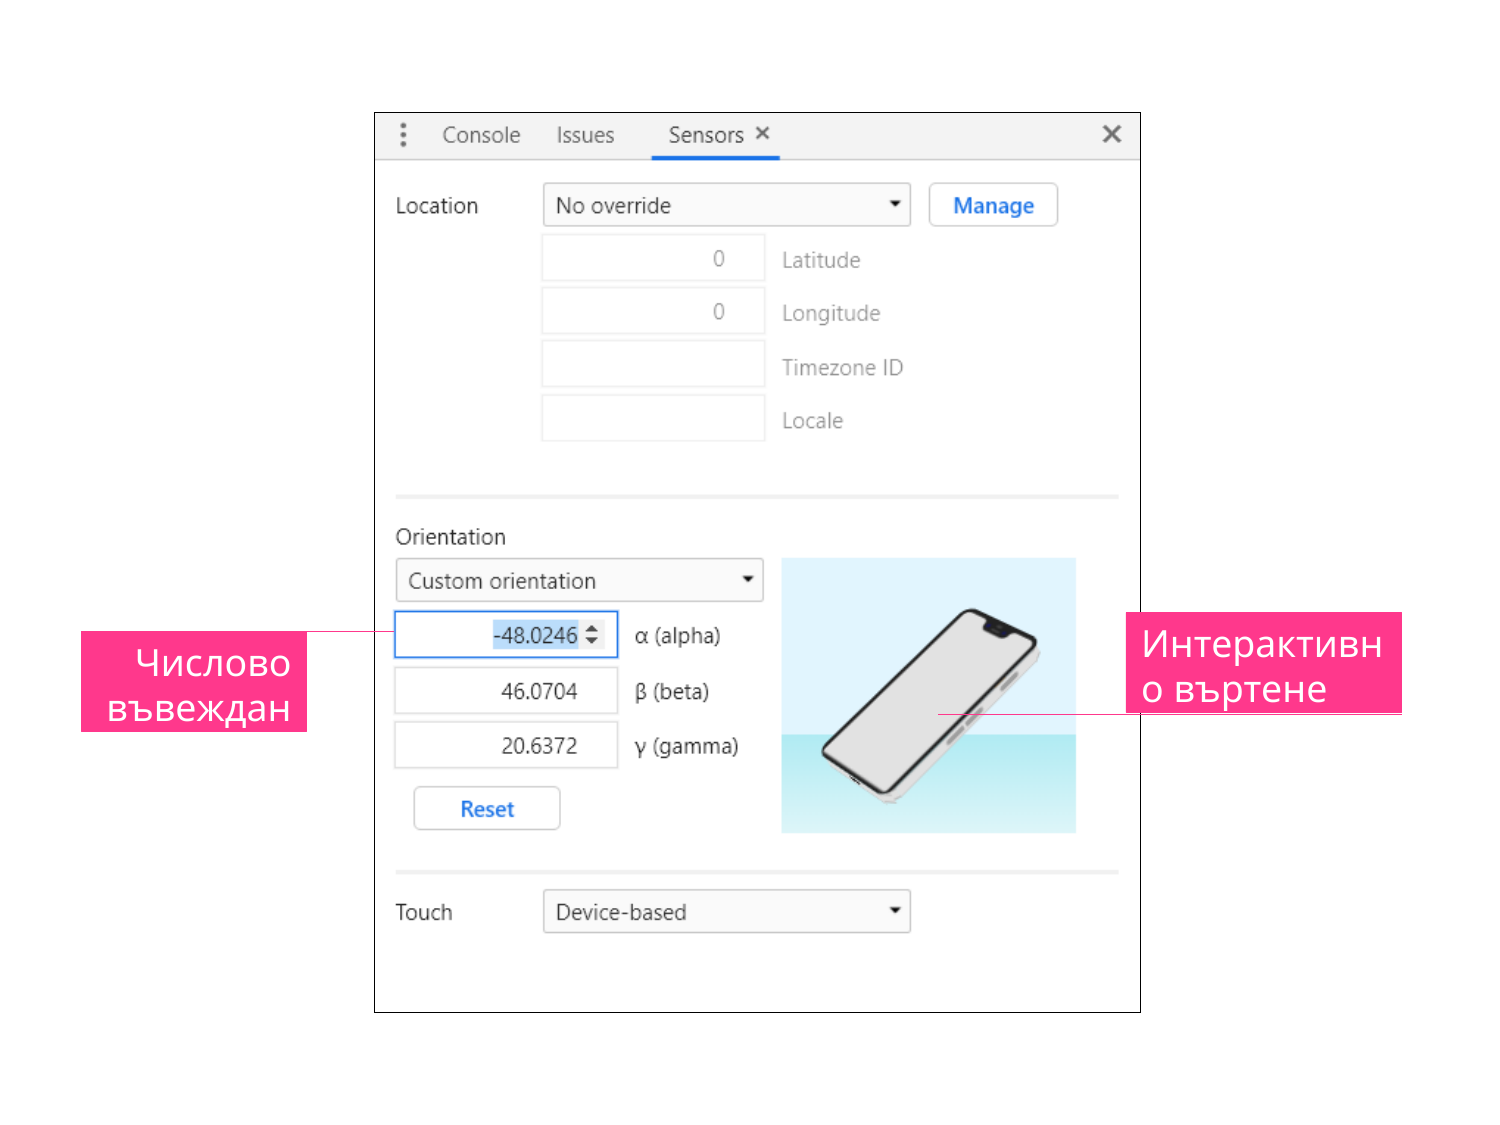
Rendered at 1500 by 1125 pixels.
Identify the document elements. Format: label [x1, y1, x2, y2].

text_box [81, 631, 395, 732]
picture [373, 112, 1141, 1013]
text_box [937, 612, 1402, 715]
